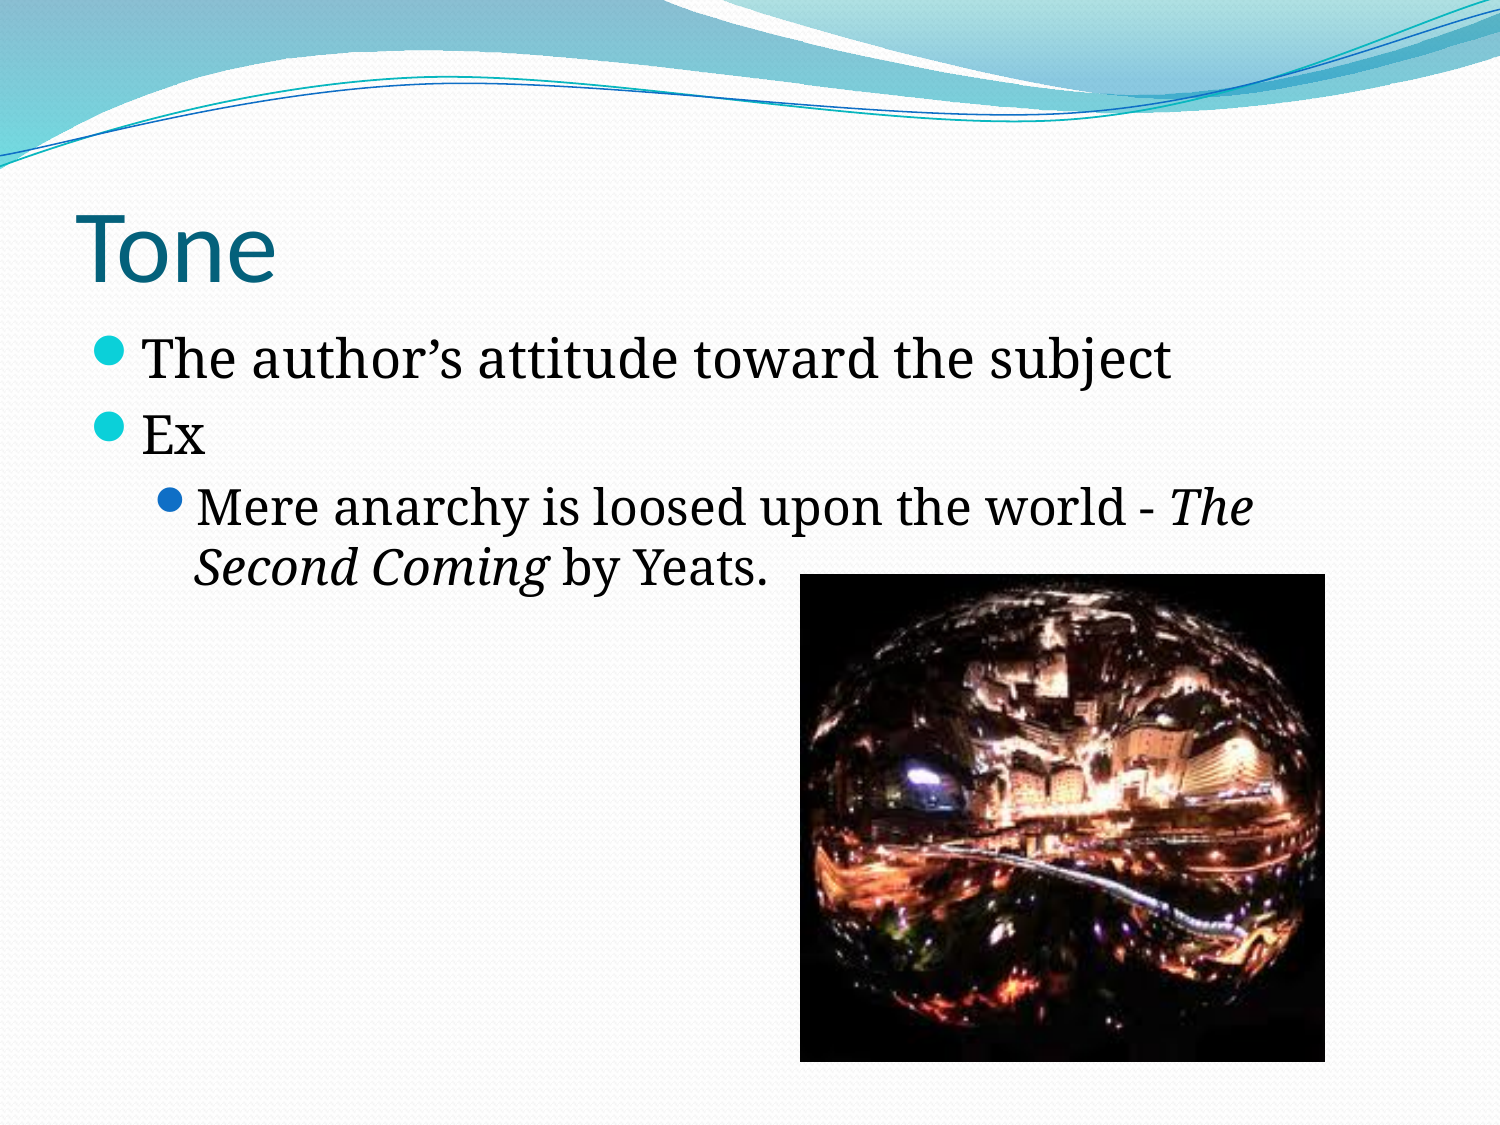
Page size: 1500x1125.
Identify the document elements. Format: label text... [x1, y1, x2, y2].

picture [799, 574, 1326, 1062]
title Tone [75, 115, 1425, 303]
list The author’s attitude toward the subject Ex Mere anarchy is loosed upon the world - The Second Coming by Yeats. [75, 317, 1425, 1038]
